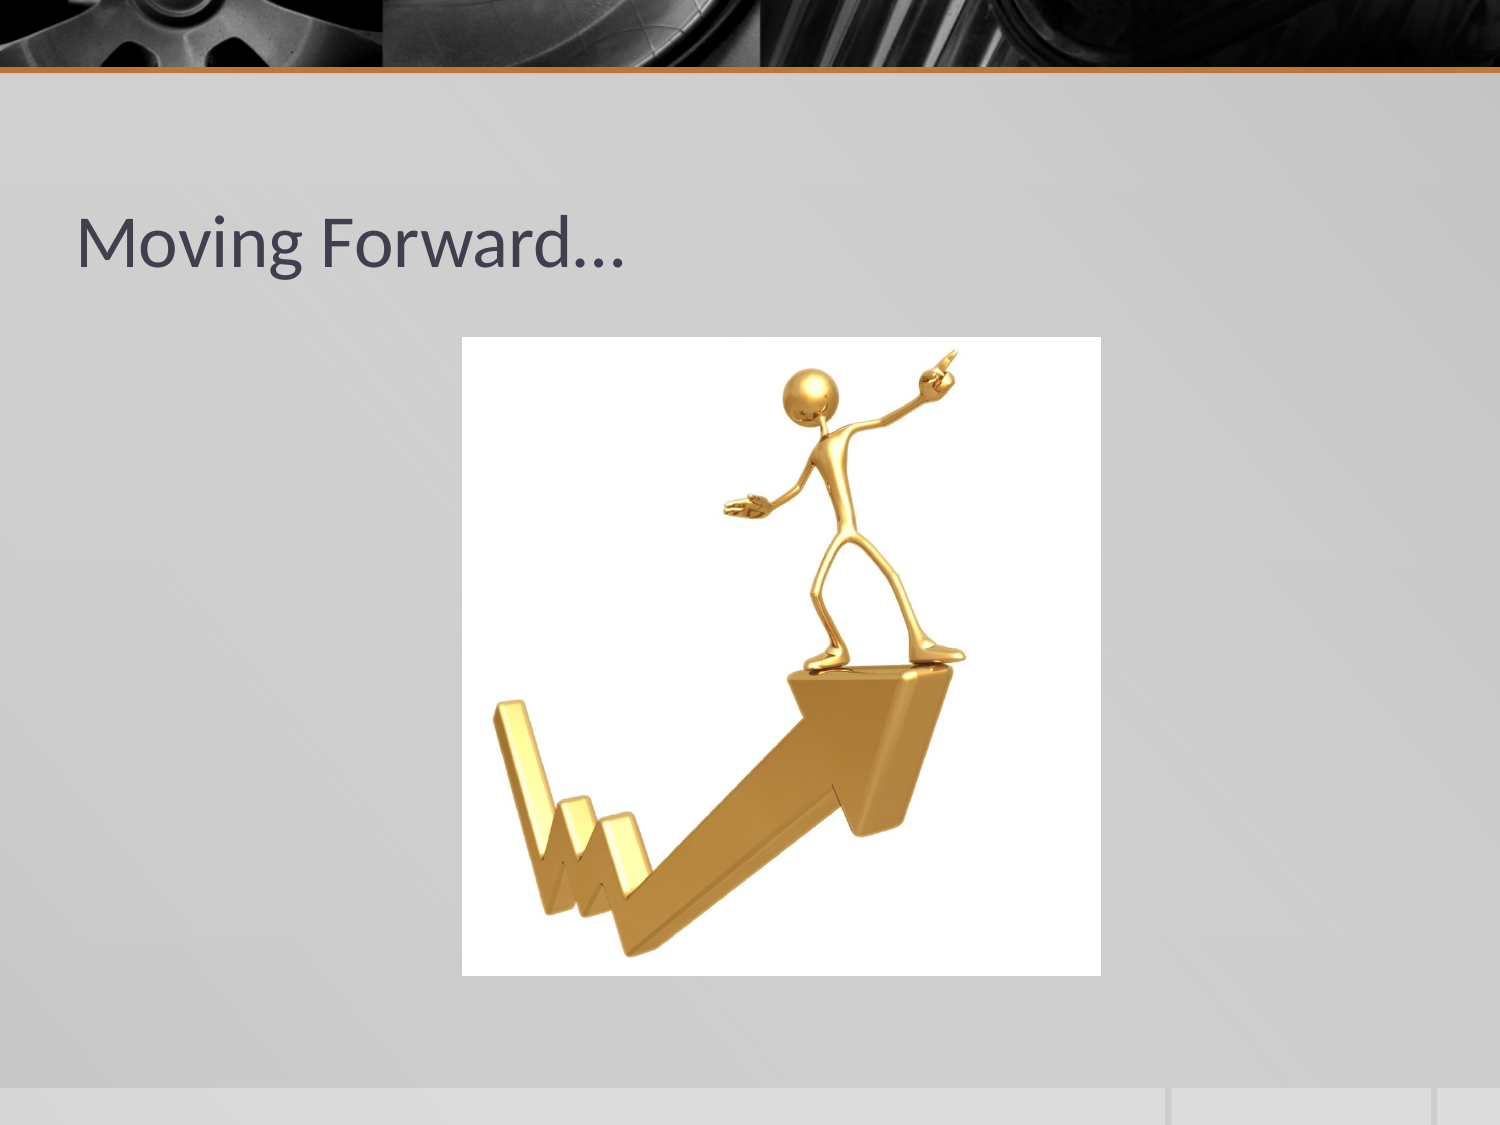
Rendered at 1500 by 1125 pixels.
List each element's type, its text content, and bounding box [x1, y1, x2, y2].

title Moving Forward… [75, 162, 1425, 313]
picture [0, 0, 1500, 67]
picture [462, 337, 1101, 976]
